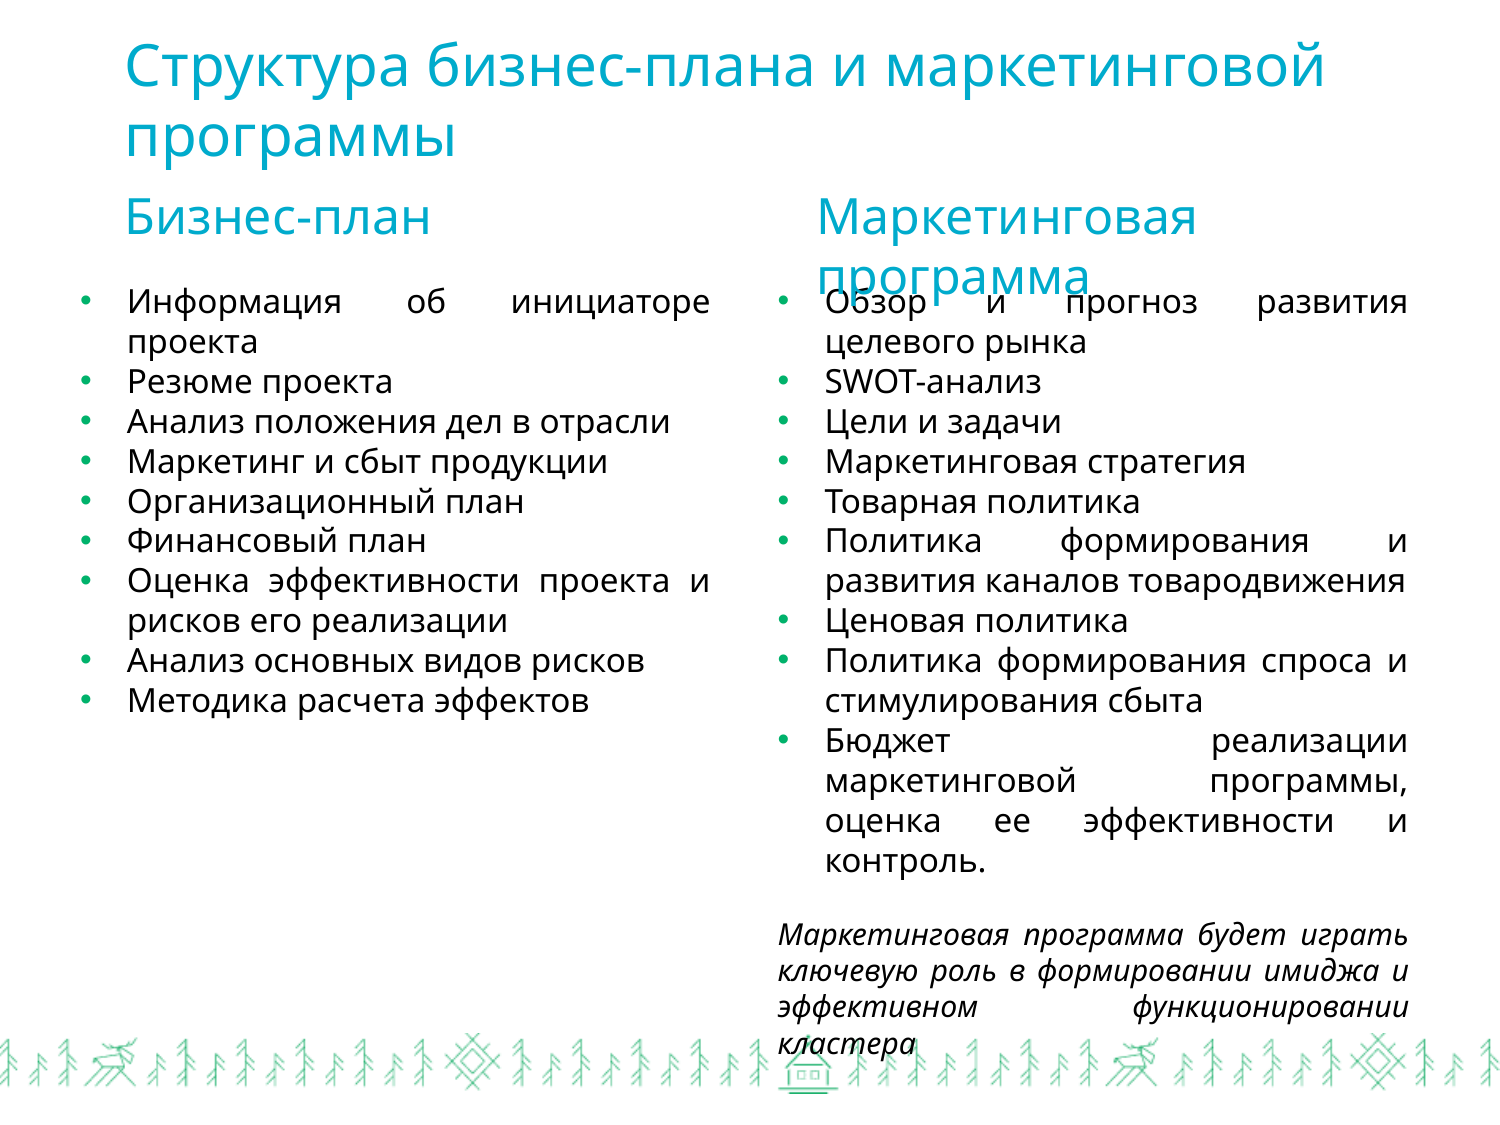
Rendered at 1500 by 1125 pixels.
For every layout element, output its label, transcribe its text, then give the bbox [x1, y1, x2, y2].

picture [0, 1032, 1500, 1095]
text_box Структура бизнес-плана и маркетинговой программы [109, 20, 1424, 176]
text_box Обзор и прогноз развития целевого рынка SWOT-анализ Цели и задачи Маркетинговая стратегия Товарная политика Политика формирования и развития каналов товародвижения Ценовая политика Политика формирования спроса и стимулирования сбыта Бюджет реализации маркетинговой программы, оценка ее эффективности и контроль. Маркетинговая программа будет играть ключевую роль в формировании имиджа и эффективном функционировании кластера [762, 272, 1425, 1031]
text_box Бизнес-план [109, 177, 767, 252]
text_box Информация об инициаторе проекта Резюме проекта Анализ положения дел в отрасли Маркетинг и сбыт продукции Организационный план Финансовый план Оценка эффективности проекта и рисков его реализации Анализ основных видов рисков Методика расчета эффектов [64, 272, 727, 727]
text_box Маркетинговая программа [801, 177, 1459, 312]
